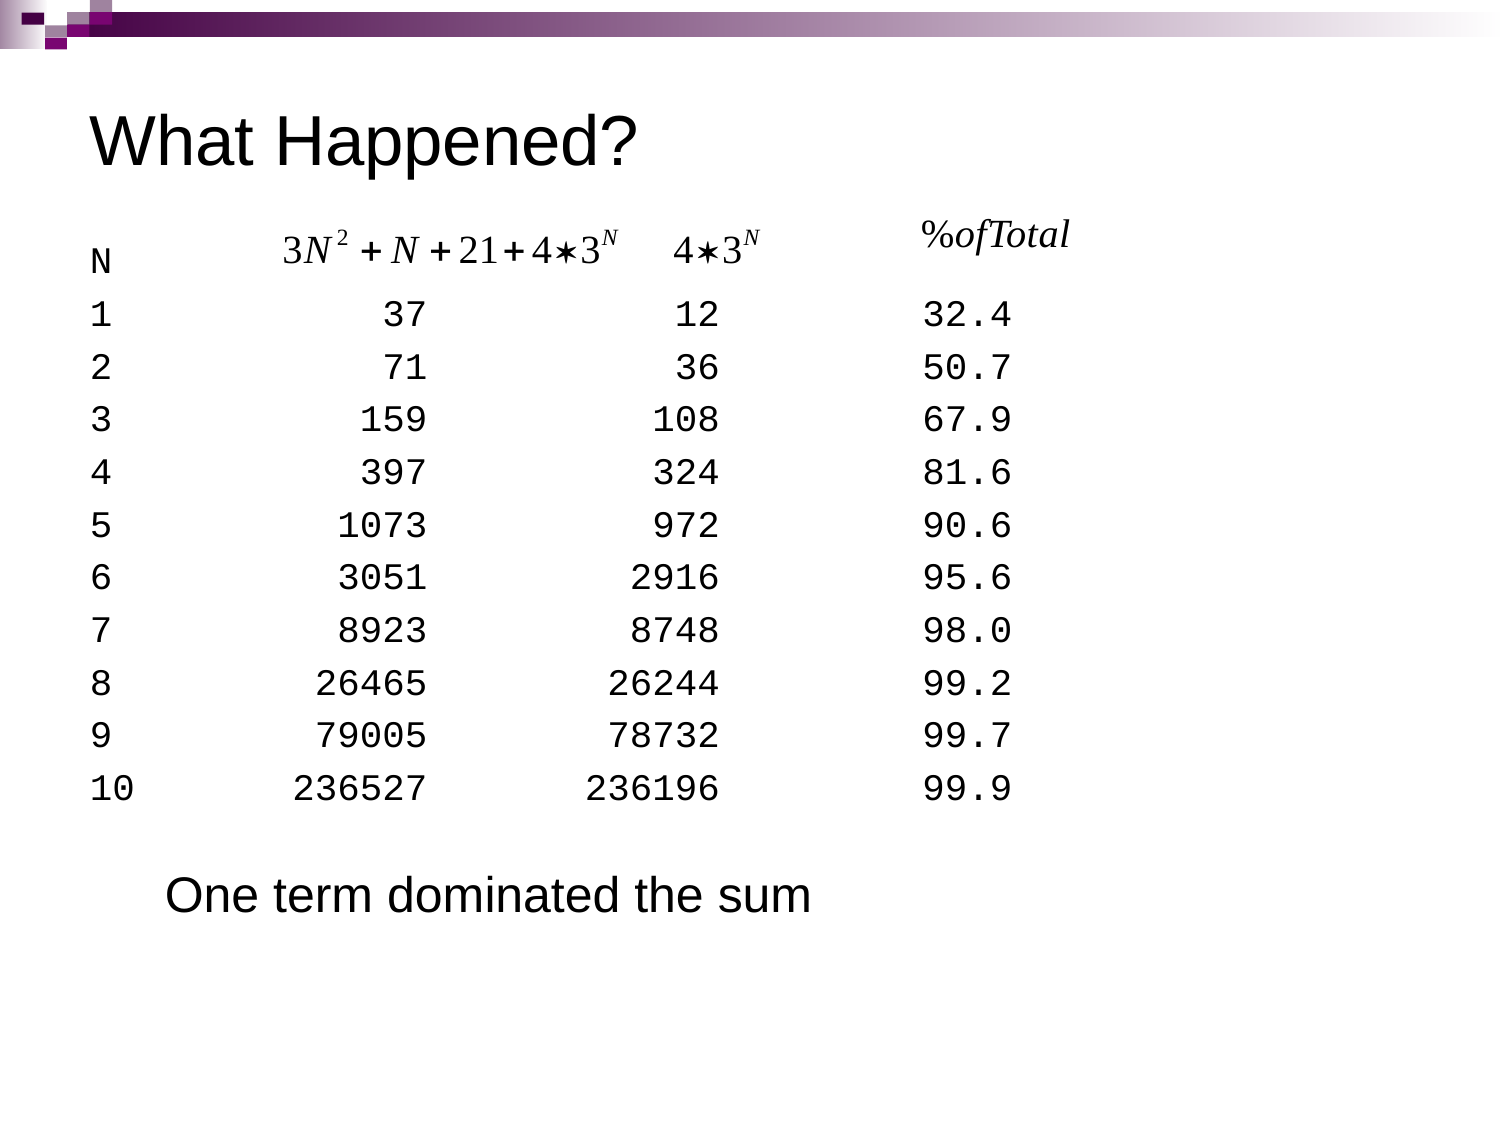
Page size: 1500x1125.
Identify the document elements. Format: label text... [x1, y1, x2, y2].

list N 1 37 12 32.4 2 71 36 50.7 3 159 108 67.9 4 397 324 81.6 5 1073 972 90.6 6 3051 2916 95.6 7 8923 8748 98.0 8 26465 26244 99.2 9 79005 78732 99.7 10 236527 236196 99.9 One term dominated the sum [75, 237, 1425, 1050]
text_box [667, 219, 769, 274]
title What Happened? [75, 75, 1425, 200]
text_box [915, 210, 1080, 265]
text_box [277, 219, 628, 274]
